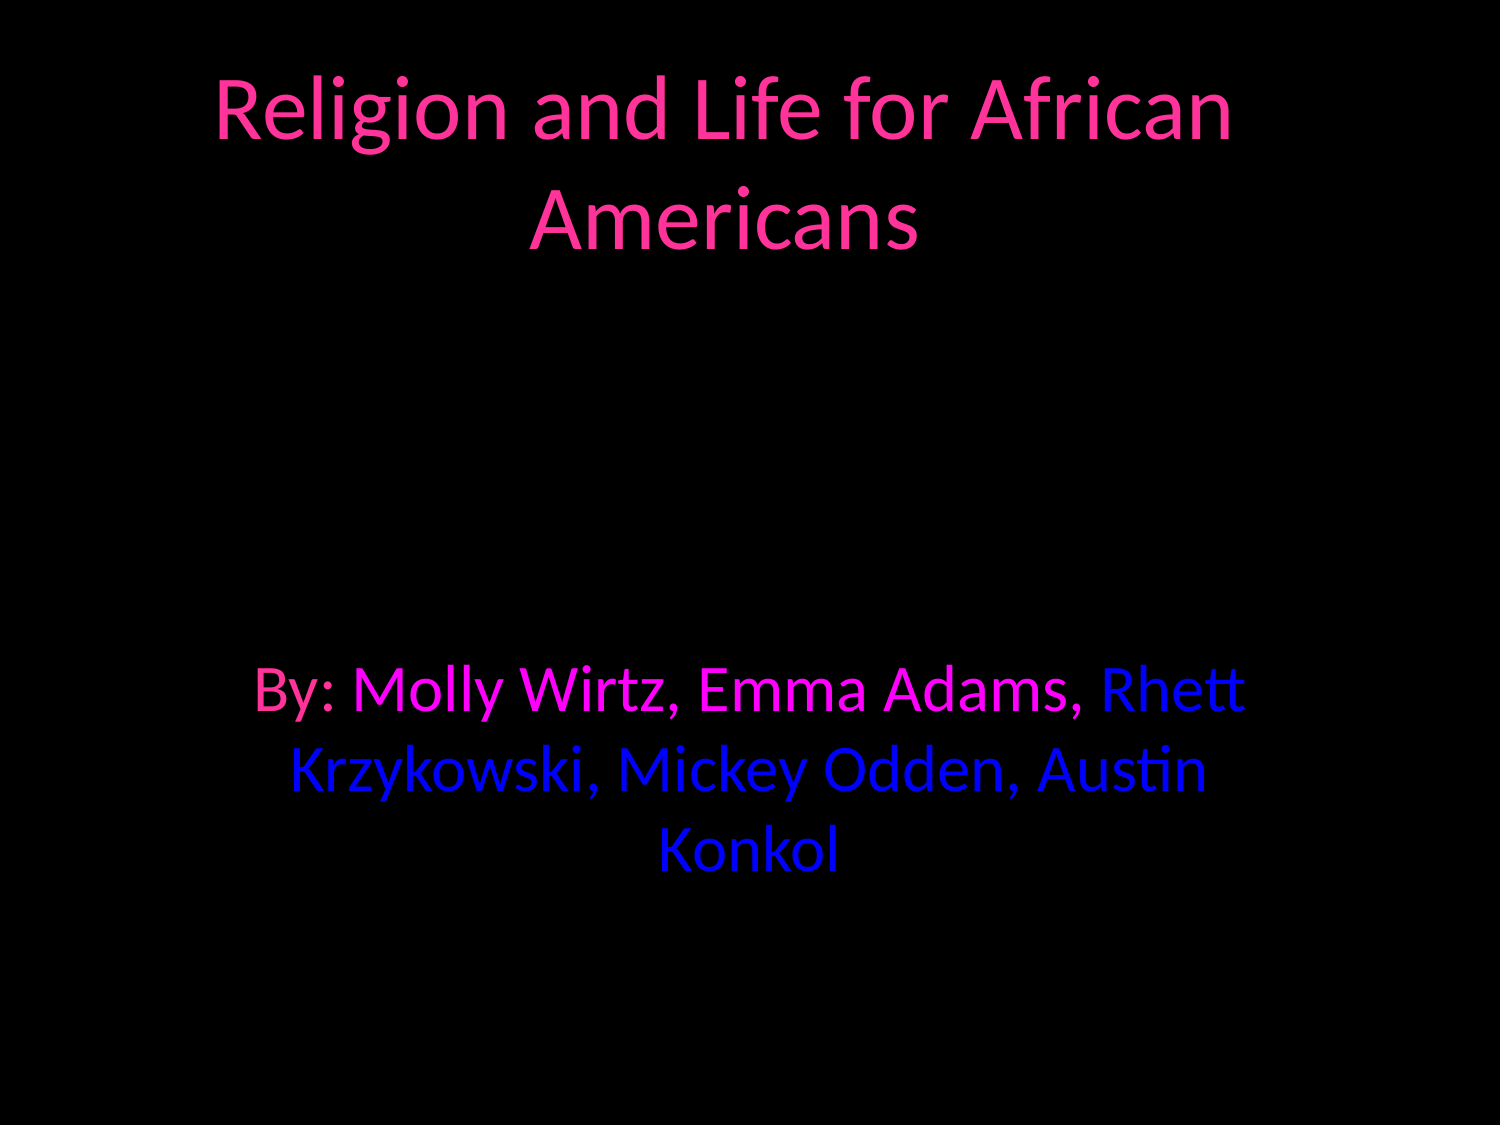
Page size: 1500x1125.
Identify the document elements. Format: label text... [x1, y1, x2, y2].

title Religion and Life for African Americans [87, 37, 1363, 279]
subtitle By: Molly Wirtz, Emma Adams, Rhett Krzykowski, Mickey Odden, Austin Konkol [225, 637, 1275, 925]
